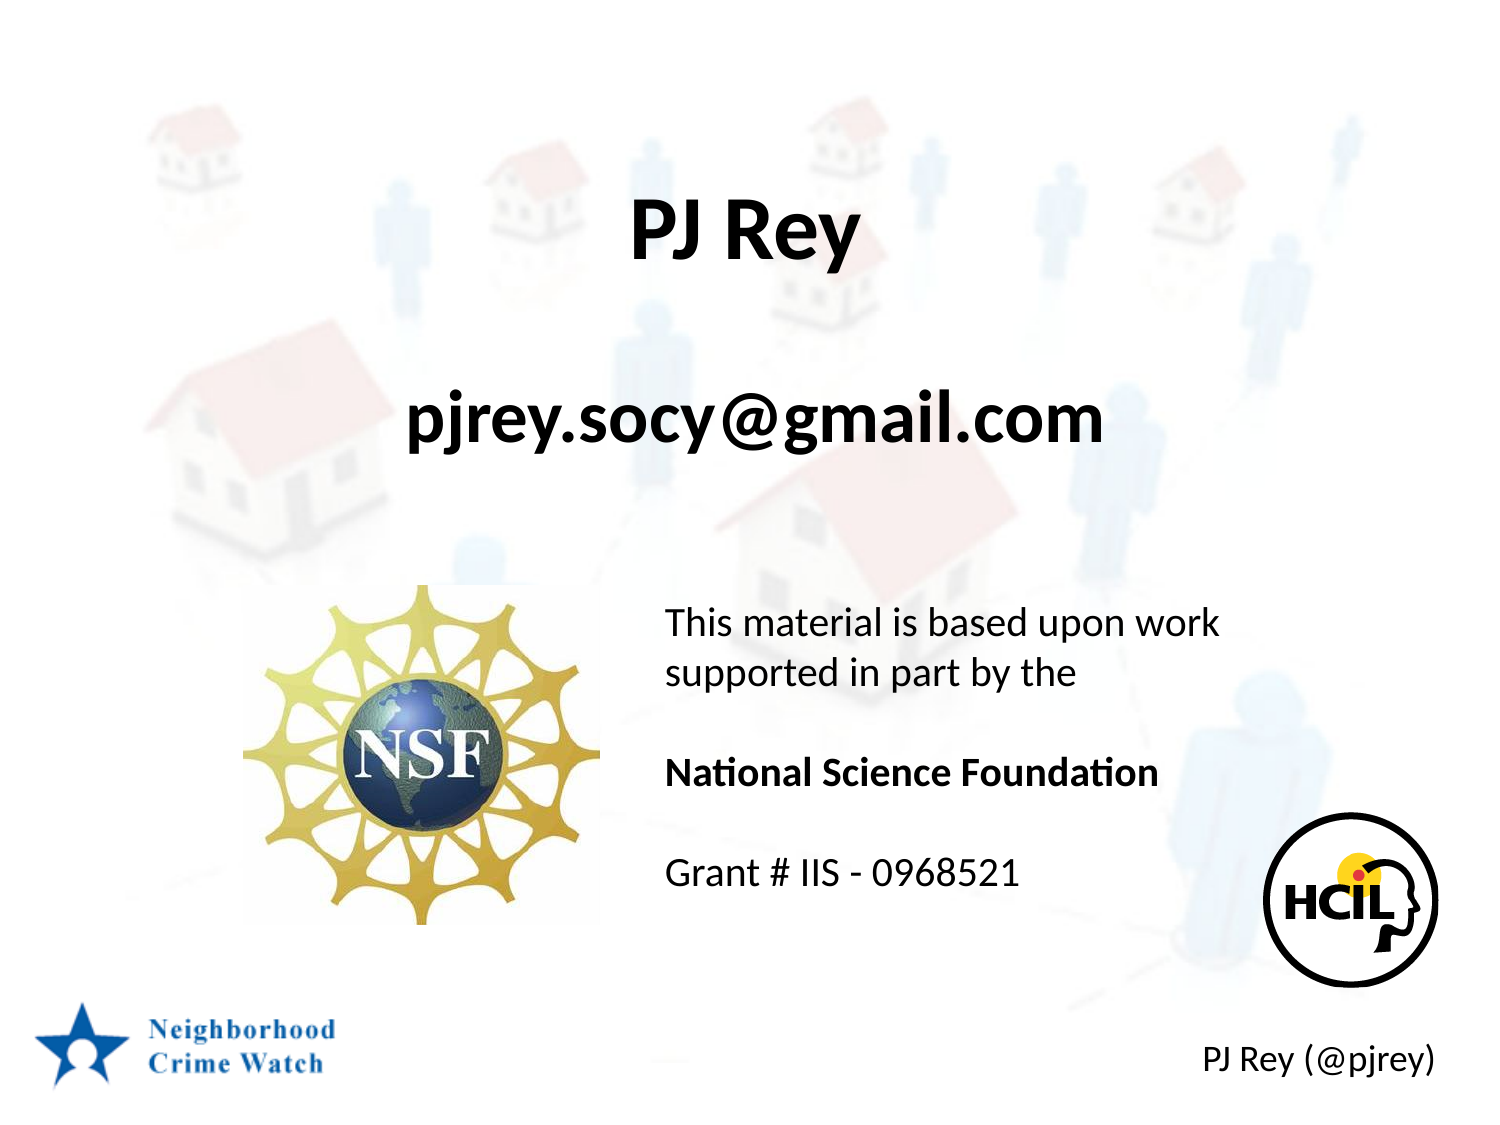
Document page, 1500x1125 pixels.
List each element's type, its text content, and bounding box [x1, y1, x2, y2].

text_box PJ Rey (@pjrey) [1187, 1026, 1463, 1087]
picture [34, 49, 1439, 1094]
